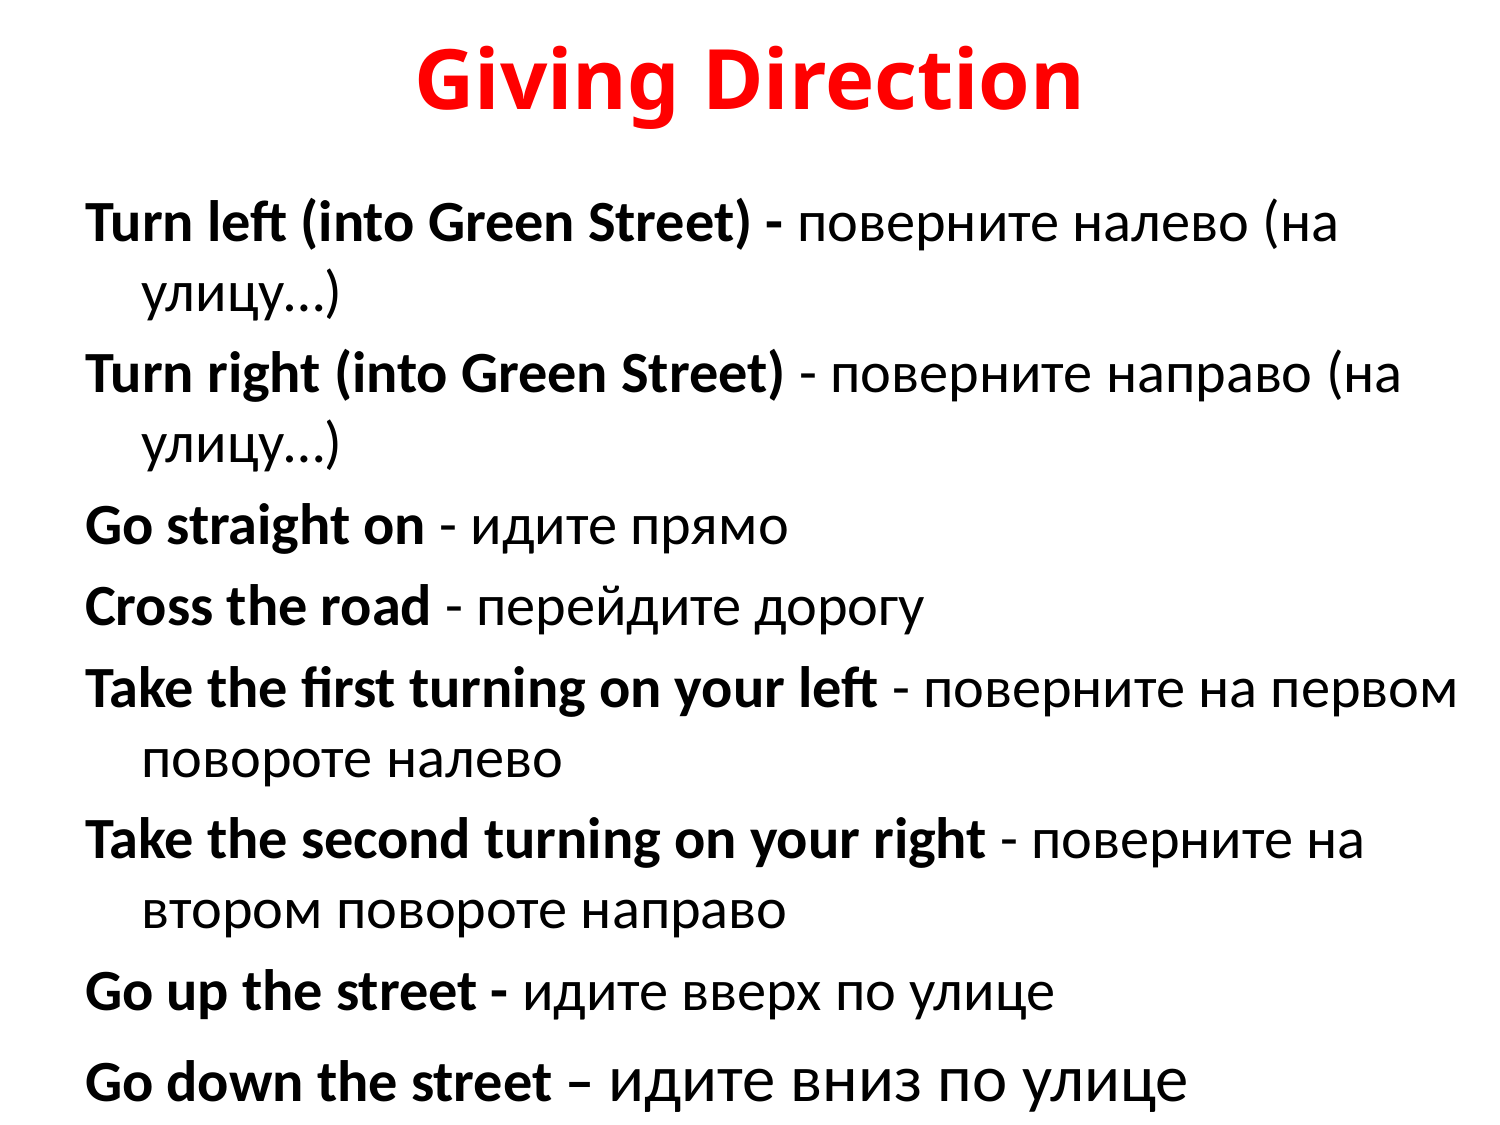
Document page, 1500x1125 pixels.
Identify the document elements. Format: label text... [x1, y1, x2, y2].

title Giving Direction [75, 0, 1425, 153]
list Turn left (into Green Street) - поверните налево (на улицу…) Turn right (into Green Street) - поверните направо (на улицу…) Go straight on - идите прямо Cross the road - перейдите дорогу Take the first turning on your left - поверните на первом повороте налево Take the second turning on your right - поверните на втором повороте направо Go up the street - идите вверх по улице Go down the street – идите вниз по улице [70, 175, 1500, 1125]
